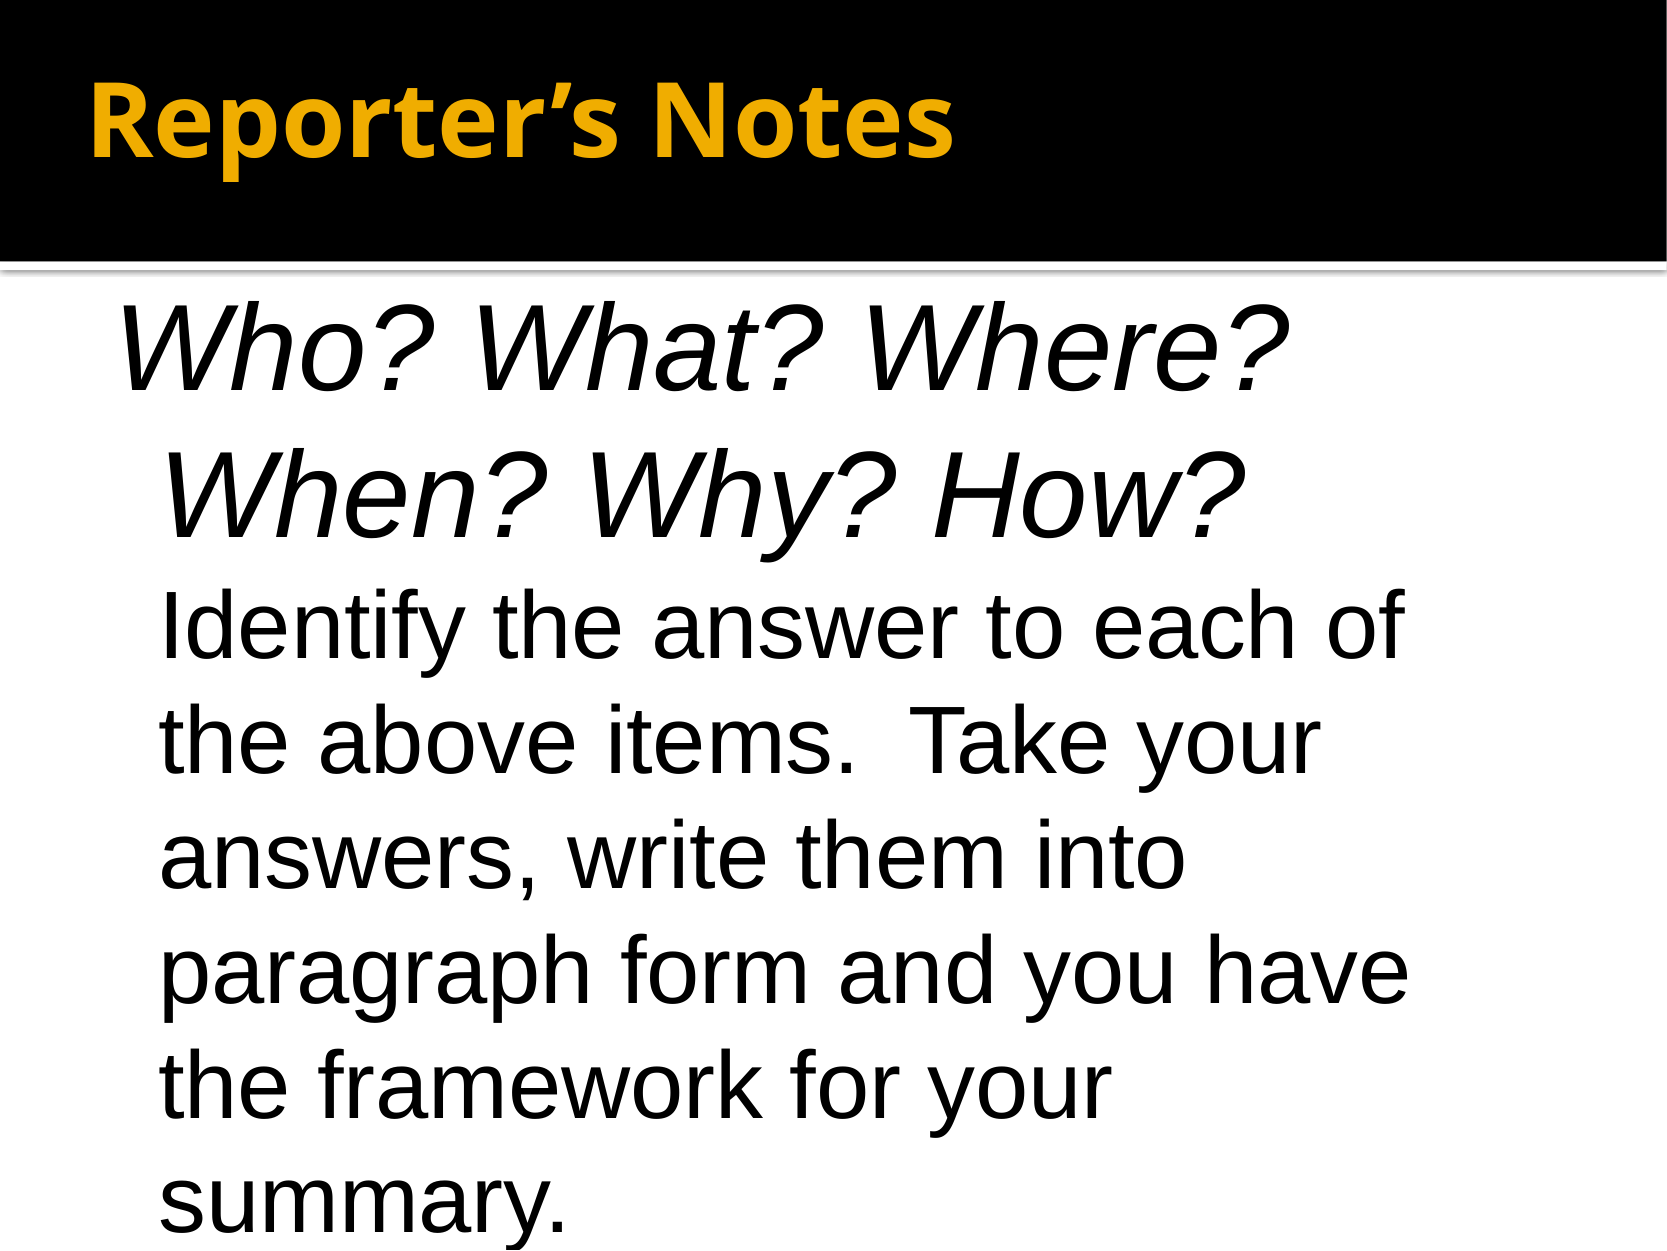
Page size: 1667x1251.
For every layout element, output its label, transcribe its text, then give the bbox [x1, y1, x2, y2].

text_box Who? What? Where? When? Why? How? Identify the answer to each of the above items. Take your answers, write them into paragraph form and you have the framework for your summary. [70, 228, 1534, 1250]
title Reporter’s Notes [83, 8, 1584, 220]
